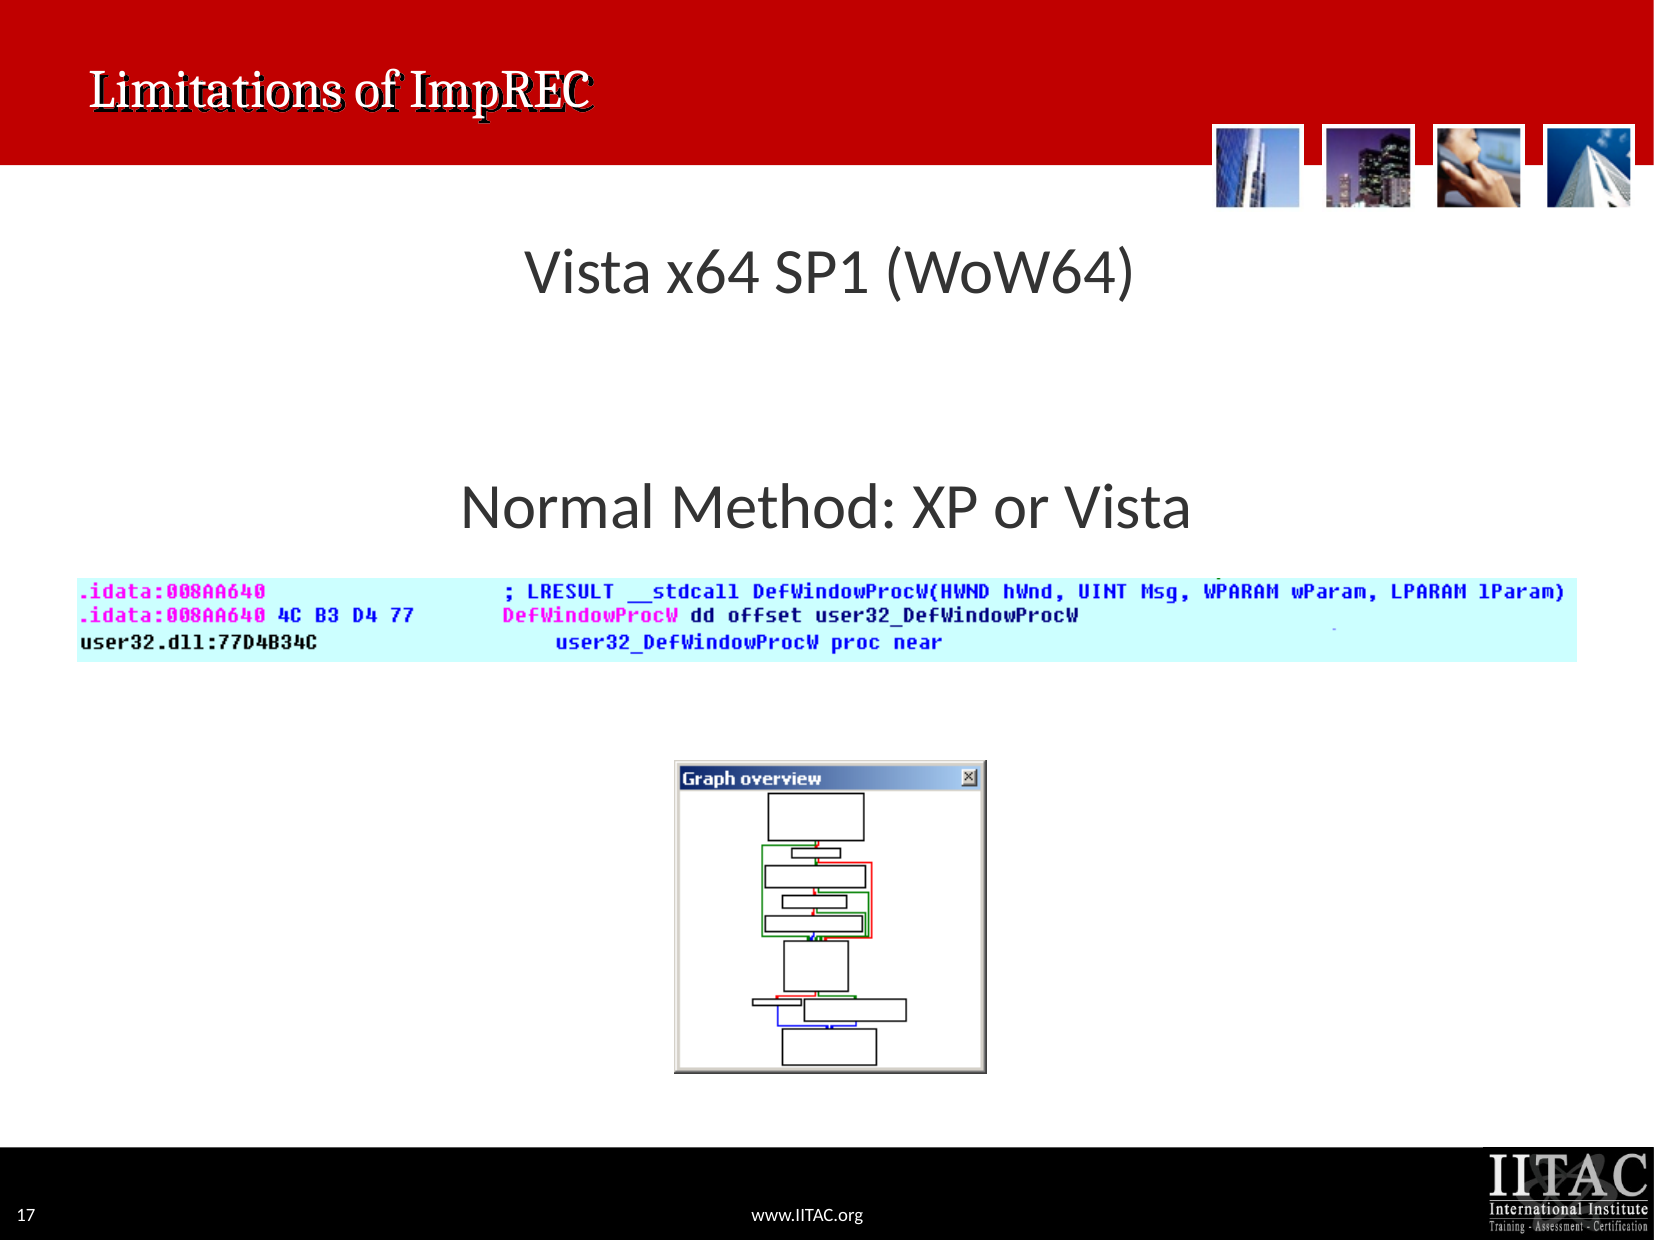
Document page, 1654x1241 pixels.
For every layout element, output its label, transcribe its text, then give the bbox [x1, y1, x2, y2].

footer www.IITAC.org [152, 1194, 1466, 1239]
picture [1483, 1147, 1654, 1240]
title Limitations of ImpREC [71, 41, 1596, 130]
picture [1212, 135, 1304, 212]
picture [1433, 135, 1525, 212]
picture [1543, 124, 1635, 212]
slide_number 17 [0, 1194, 152, 1241]
picture [674, 760, 988, 1074]
picture [1322, 135, 1415, 212]
list Vista x64 SP1 (WoW64) [68, 220, 1592, 328]
text_box Normal Method: XP or Vista [65, 455, 1588, 563]
picture [77, 578, 1577, 662]
